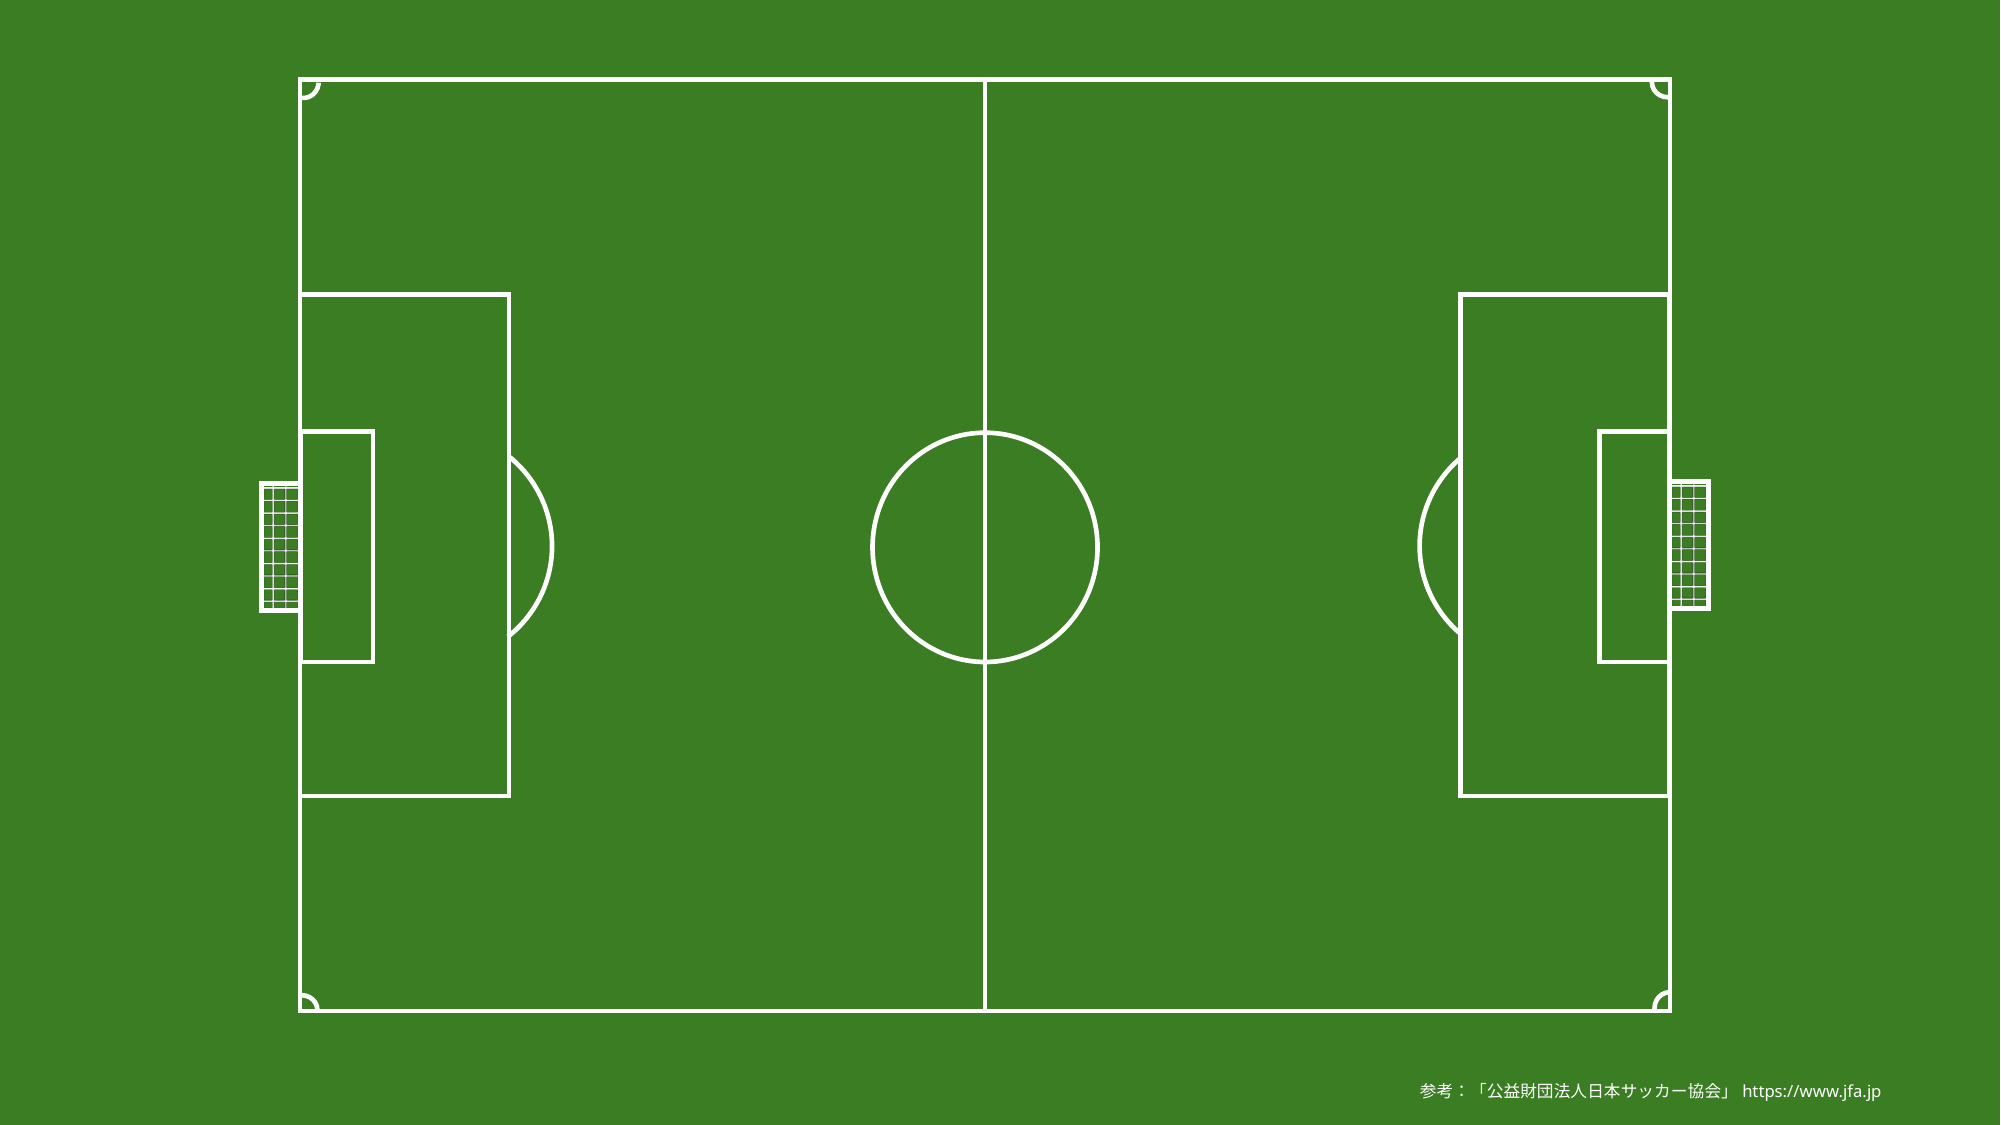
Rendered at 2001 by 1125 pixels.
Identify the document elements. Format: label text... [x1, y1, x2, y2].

text_box 参考：「公益財団法人日本サッカー協会」https://www.jfa.jp [1405, 1073, 2000, 1109]
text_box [285, 65, 1685, 1026]
picture [258, 480, 285, 613]
picture [1685, 478, 1712, 611]
